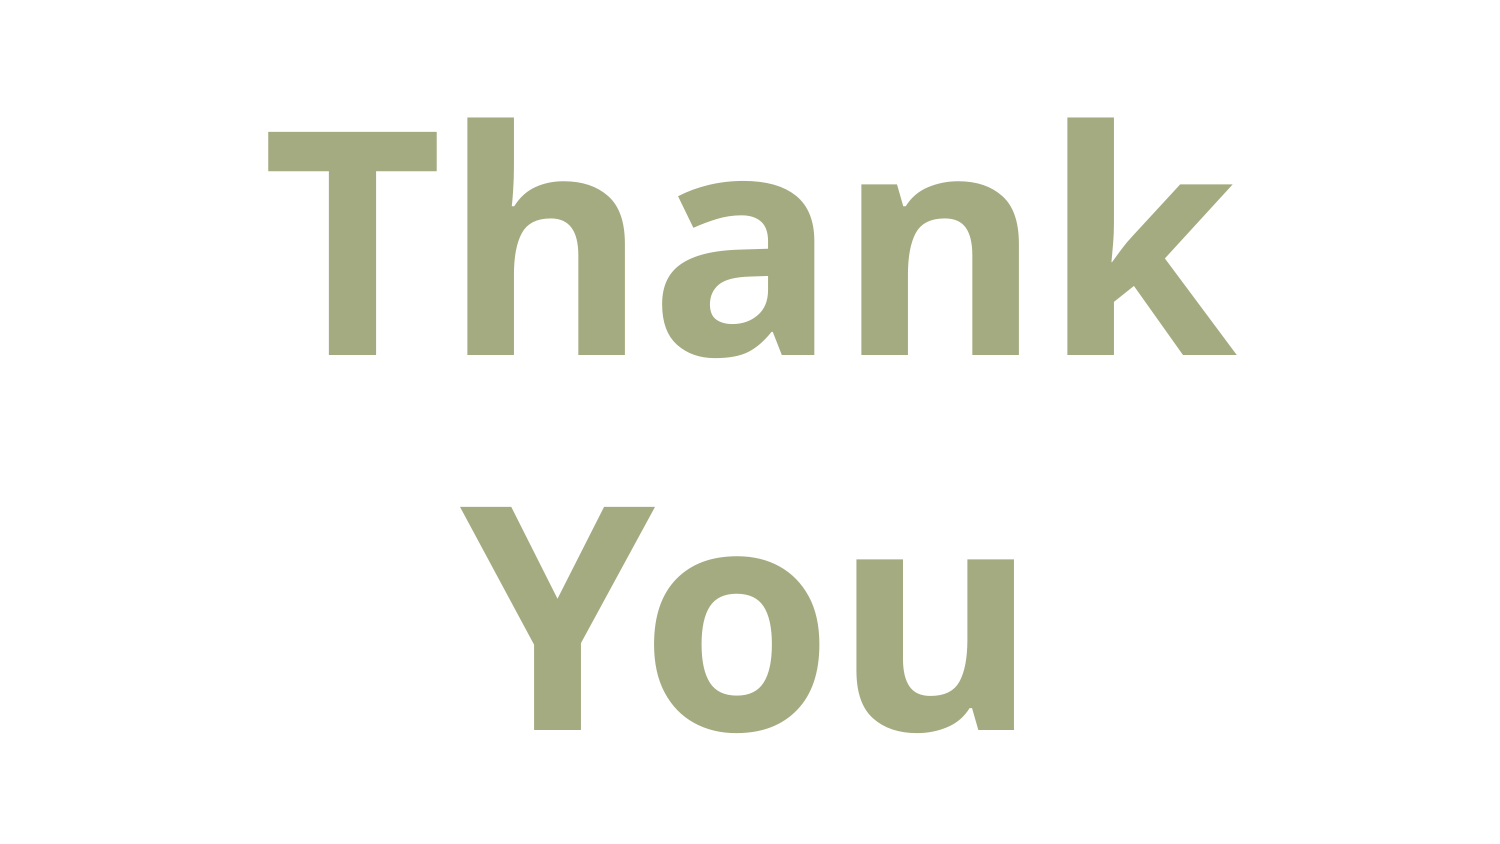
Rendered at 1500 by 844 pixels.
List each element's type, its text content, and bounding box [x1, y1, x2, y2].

text_box Thank You [35, 35, 1465, 801]
